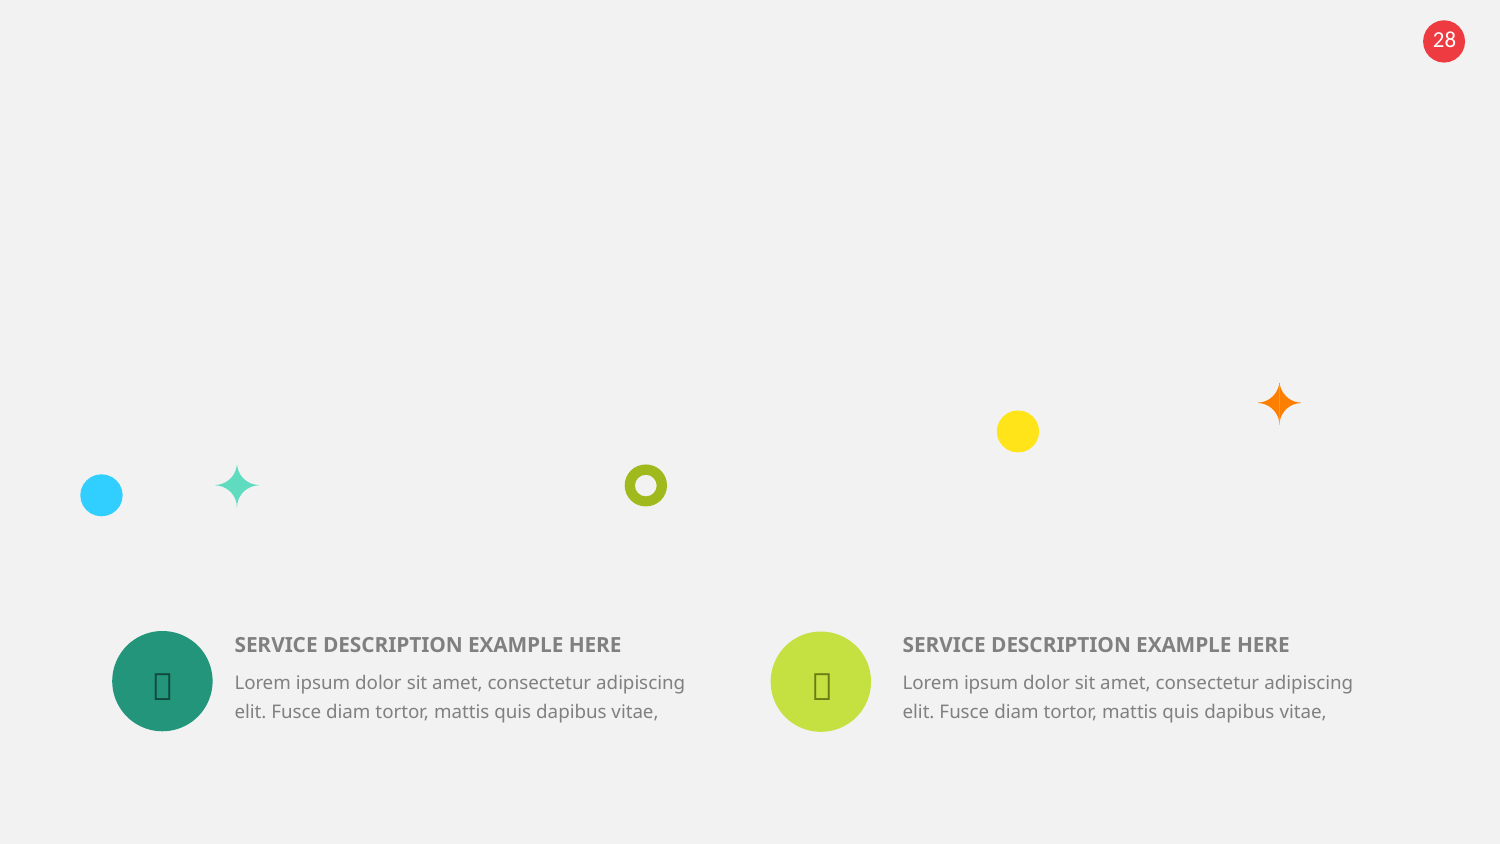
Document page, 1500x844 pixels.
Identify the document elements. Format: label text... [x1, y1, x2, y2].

text_box [769, 630, 873, 733]
text_box [111, 629, 214, 733]
picture [0, 0, 1496, 581]
text_box  [798, 648, 846, 700]
text_box SERVICE DESCRIPTION EXAMPLE HERE [902, 622, 1388, 664]
text_box  [139, 648, 187, 700]
text_box SERVICE DESCRIPTION EXAMPLE HERE [234, 622, 720, 664]
text_box Lorem ipsum dolor sit amet, consectetur adipiscing elit. Fusce diam tortor, mattis quis dapibus vitae, [902, 664, 1388, 723]
text_box Lorem ipsum dolor sit amet, consectetur adipiscing elit. Fusce diam tortor, mattis quis dapibus vitae, [234, 664, 720, 723]
